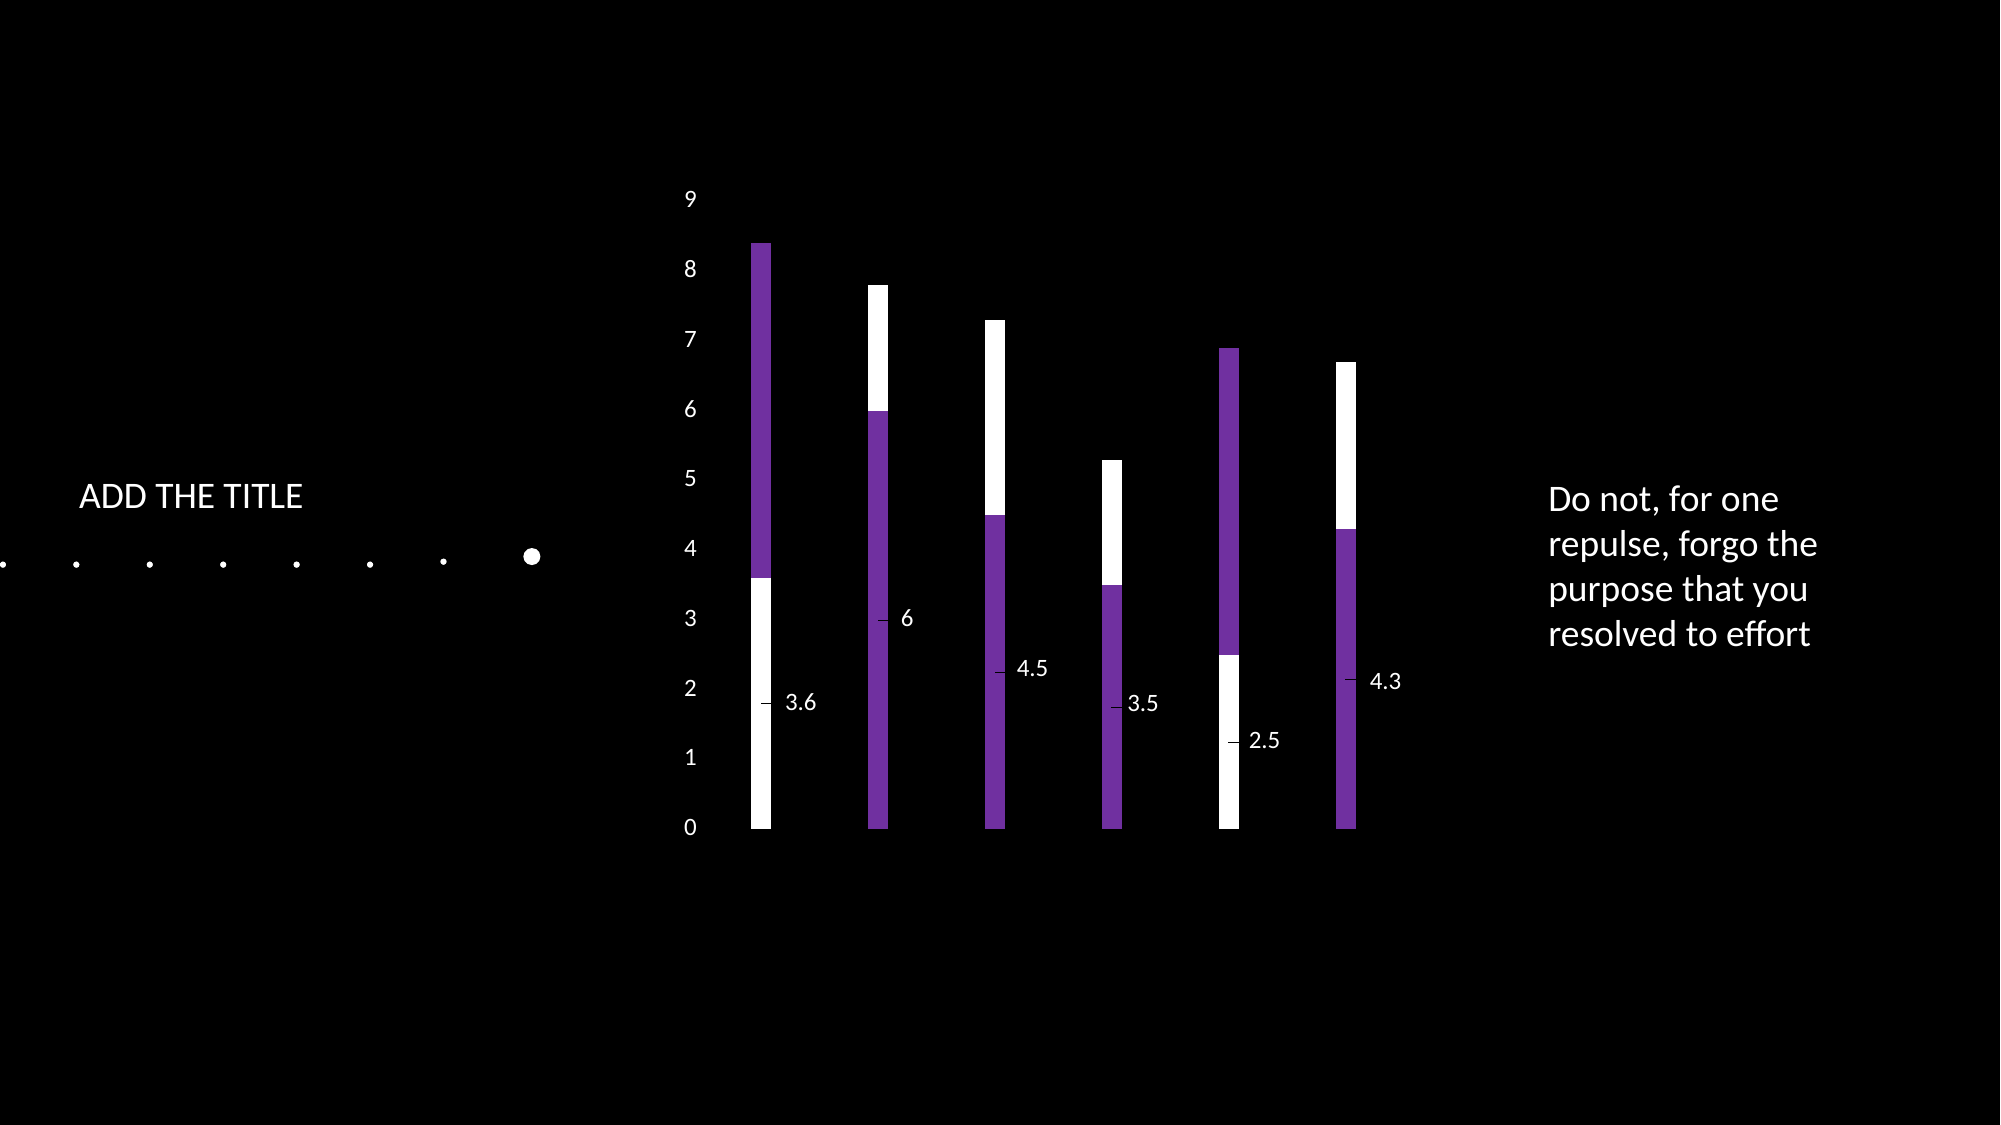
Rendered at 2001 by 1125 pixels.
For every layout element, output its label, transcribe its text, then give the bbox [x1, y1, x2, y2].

text_box ADD THE TITLE [44, 463, 338, 524]
chart [669, 175, 1420, 856]
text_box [0, 558, 447, 568]
text_box [522, 546, 542, 567]
text_box Do not, for one repulse, forgo the purpose that you resolved to effort [1533, 466, 1845, 661]
